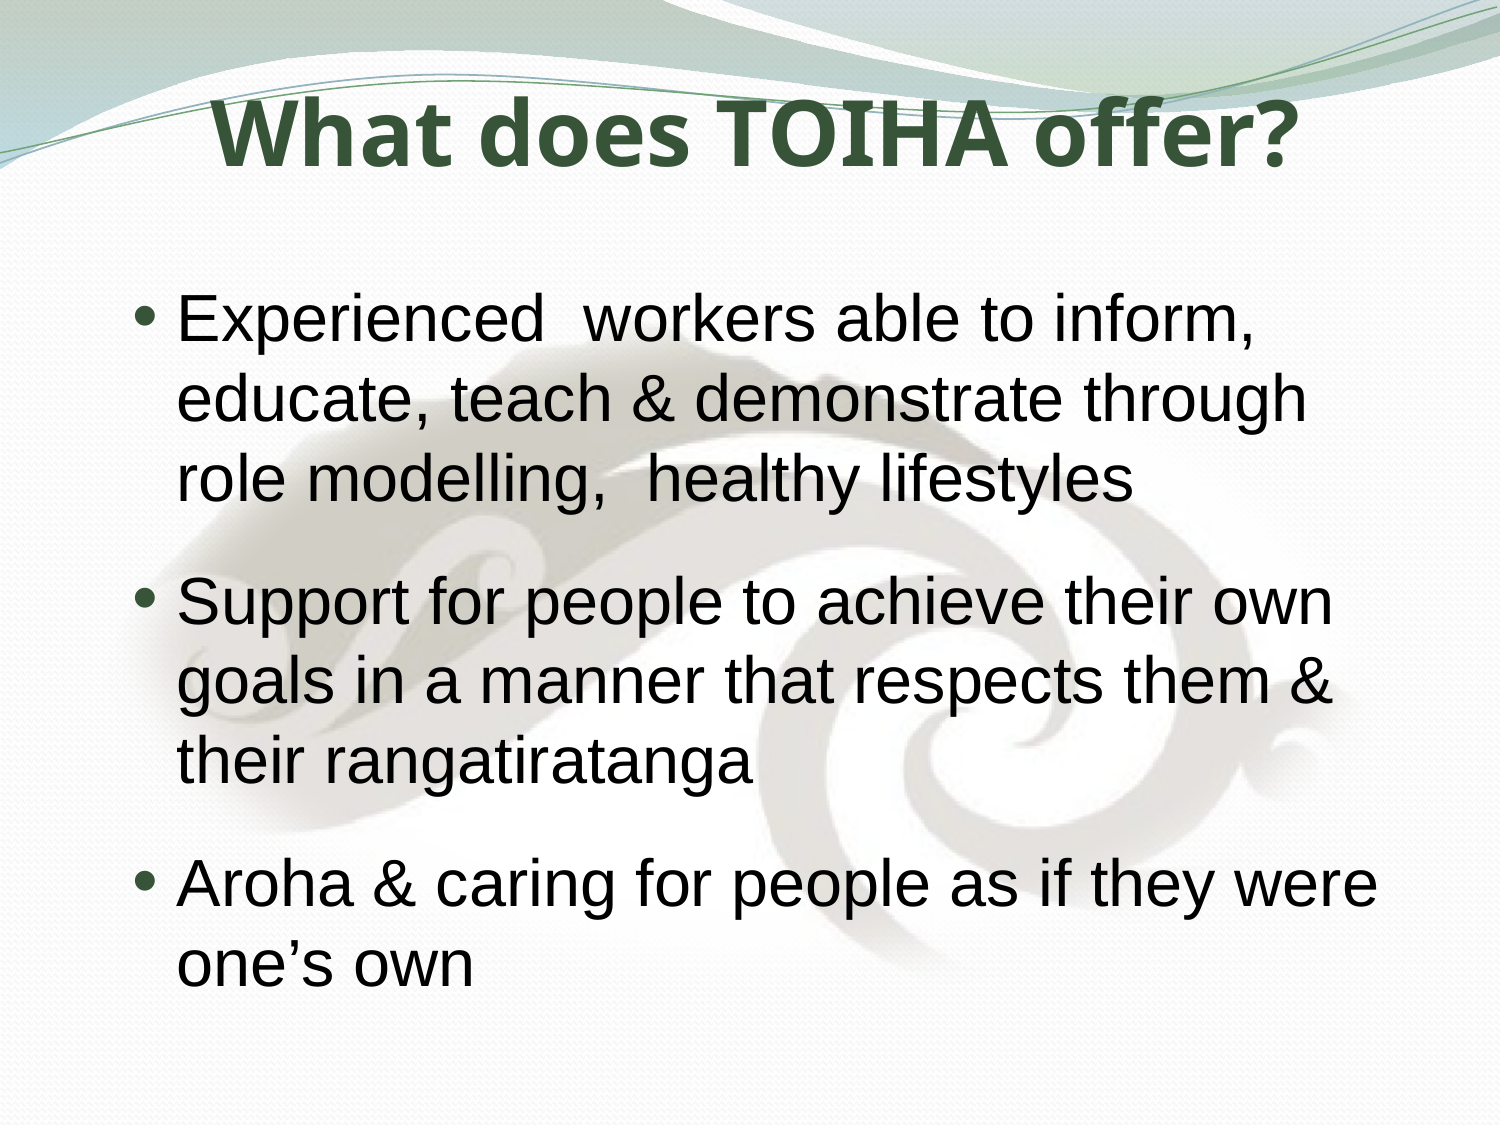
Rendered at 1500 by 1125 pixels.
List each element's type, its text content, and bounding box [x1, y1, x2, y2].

list Experienced workers able to inform, educate, teach & demonstrate through role modelling, healthy lifestyles Support for people to achieve their own goals in a manner that respects them & their rangatiratanga Aroha & caring for people as if they were one’s own [117, 275, 1425, 1025]
title What does TOIHA offer? [80, 54, 1431, 186]
